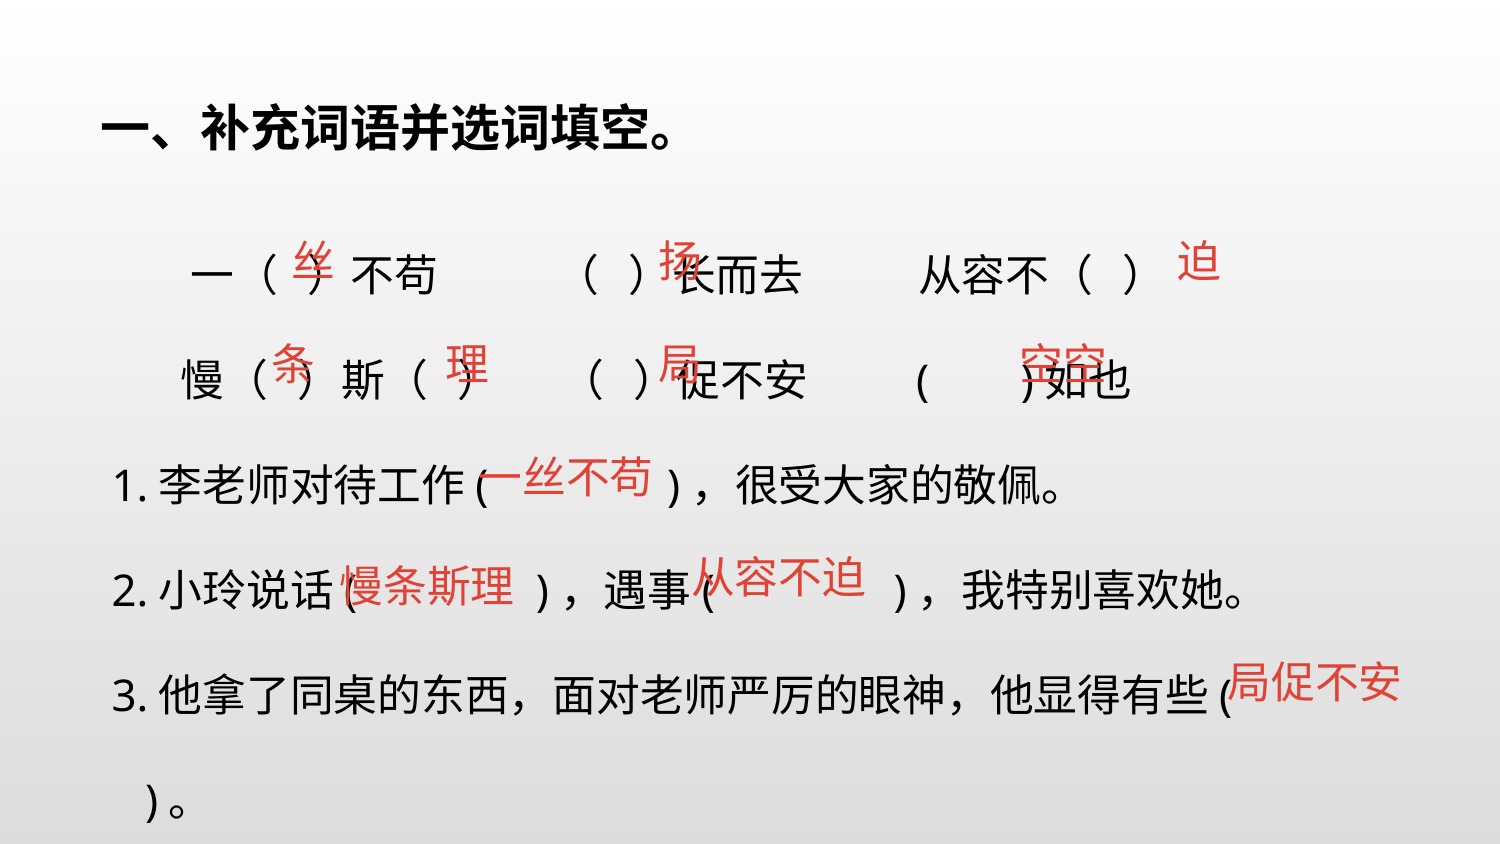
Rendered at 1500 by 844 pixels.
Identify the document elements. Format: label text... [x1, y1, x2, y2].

text_box 局 [626, 330, 723, 395]
text_box 慢条斯理 [328, 552, 543, 617]
text_box 从容不迫 [649, 544, 914, 661]
text_box 一丝不苟 [467, 443, 706, 508]
text_box 空空 [988, 330, 1130, 395]
text_box 理 [404, 330, 543, 395]
text_box 一（ ）不苟 （ ）长而去 从容不（ ） 慢（ ）斯（ ） （ ）促不安 ( )如也 1.李老师对待工作( )，很受大家的敬佩。 2.小玲说话( )，遇事( )，我特别喜欢她。 3.他拿了同桌的东西，面对老师严厉的眼神，他显得有些( )。 [100, 189, 1474, 831]
text_box 扬 [626, 227, 758, 292]
text_box 迫 [1146, 227, 1280, 292]
text_box 一、补充词语并选词填空。 [89, 91, 782, 163]
text_box 丝 [260, 227, 383, 292]
text_box 局促不安 [1196, 649, 1416, 766]
text_box 条 [260, 330, 360, 395]
